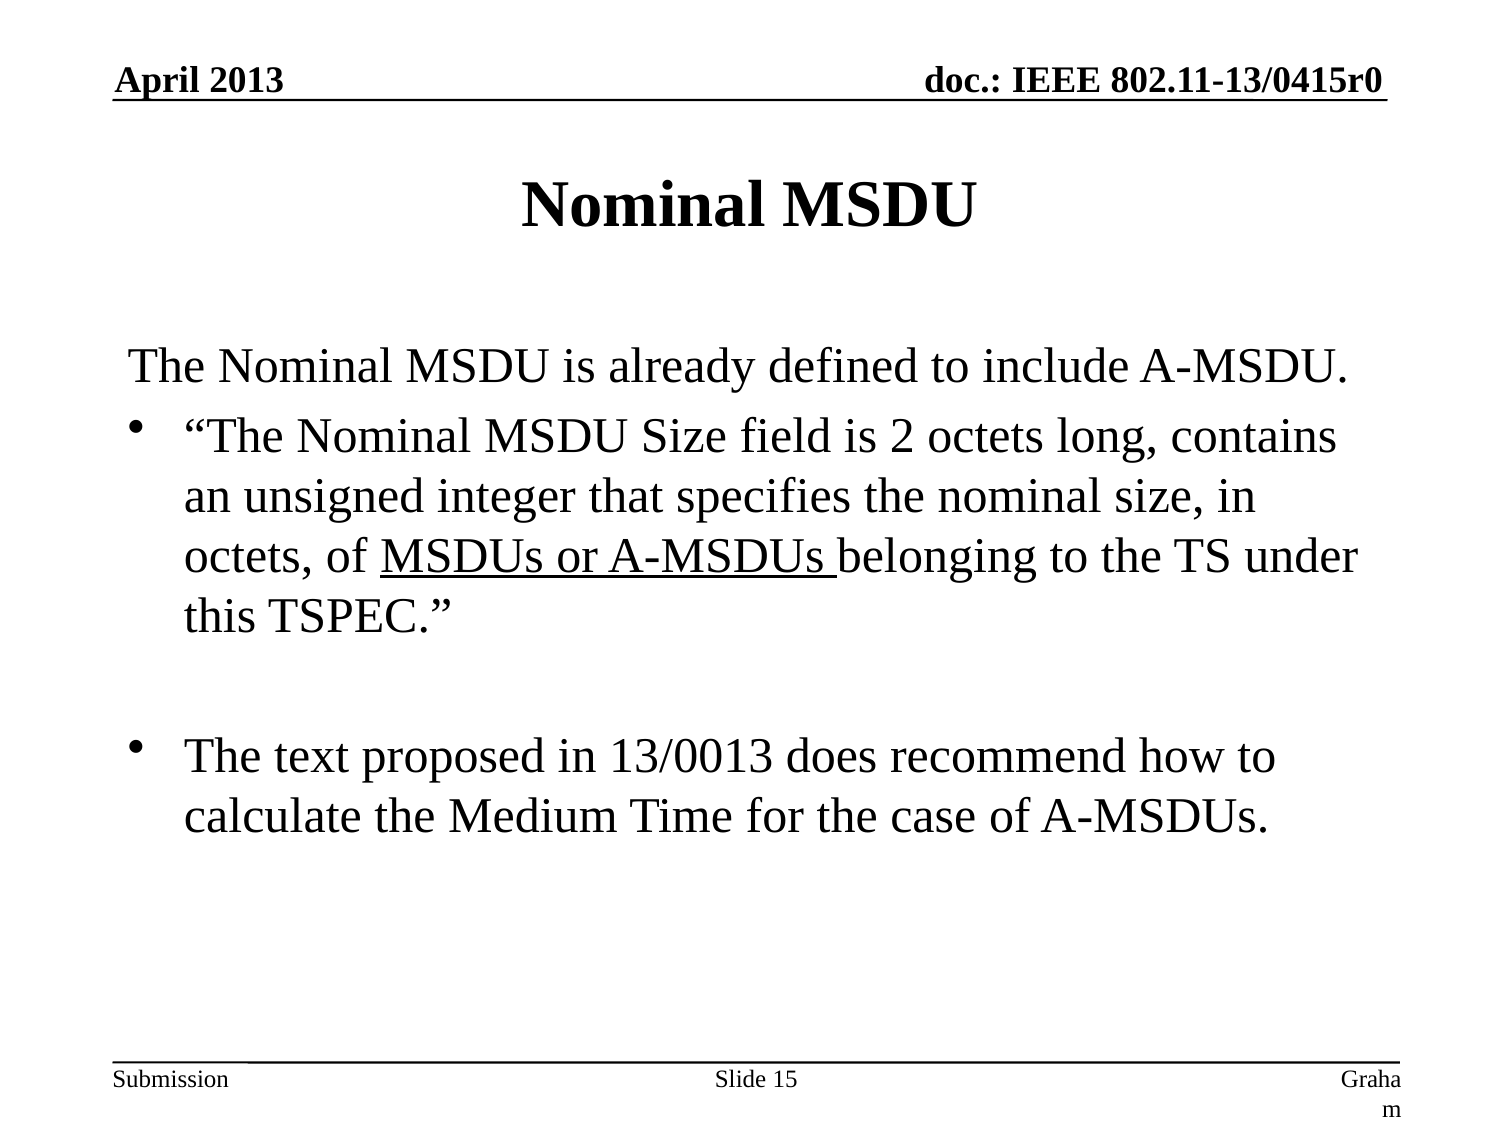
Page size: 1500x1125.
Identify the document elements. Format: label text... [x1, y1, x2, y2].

title Nominal MSDU [112, 112, 1388, 288]
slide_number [114, 54, 286, 101]
slide_number Slide 15 [712, 1061, 800, 1093]
footer Graham Smith, DSP Group [1324, 1061, 1402, 1093]
list The Nominal MSDU is already defined to include A-MSDU. “The Nominal MSDU Size field is 2 octets long, contains an unsigned integer that specifies the nominal size, in octets, of MSDUs or A-MSDUs belonging to the TS under this TSPEC.” The text proposed in 13/0013 does recommend how to calculate the Medium Time for the case of A-MSDUs. [112, 324, 1388, 1000]
